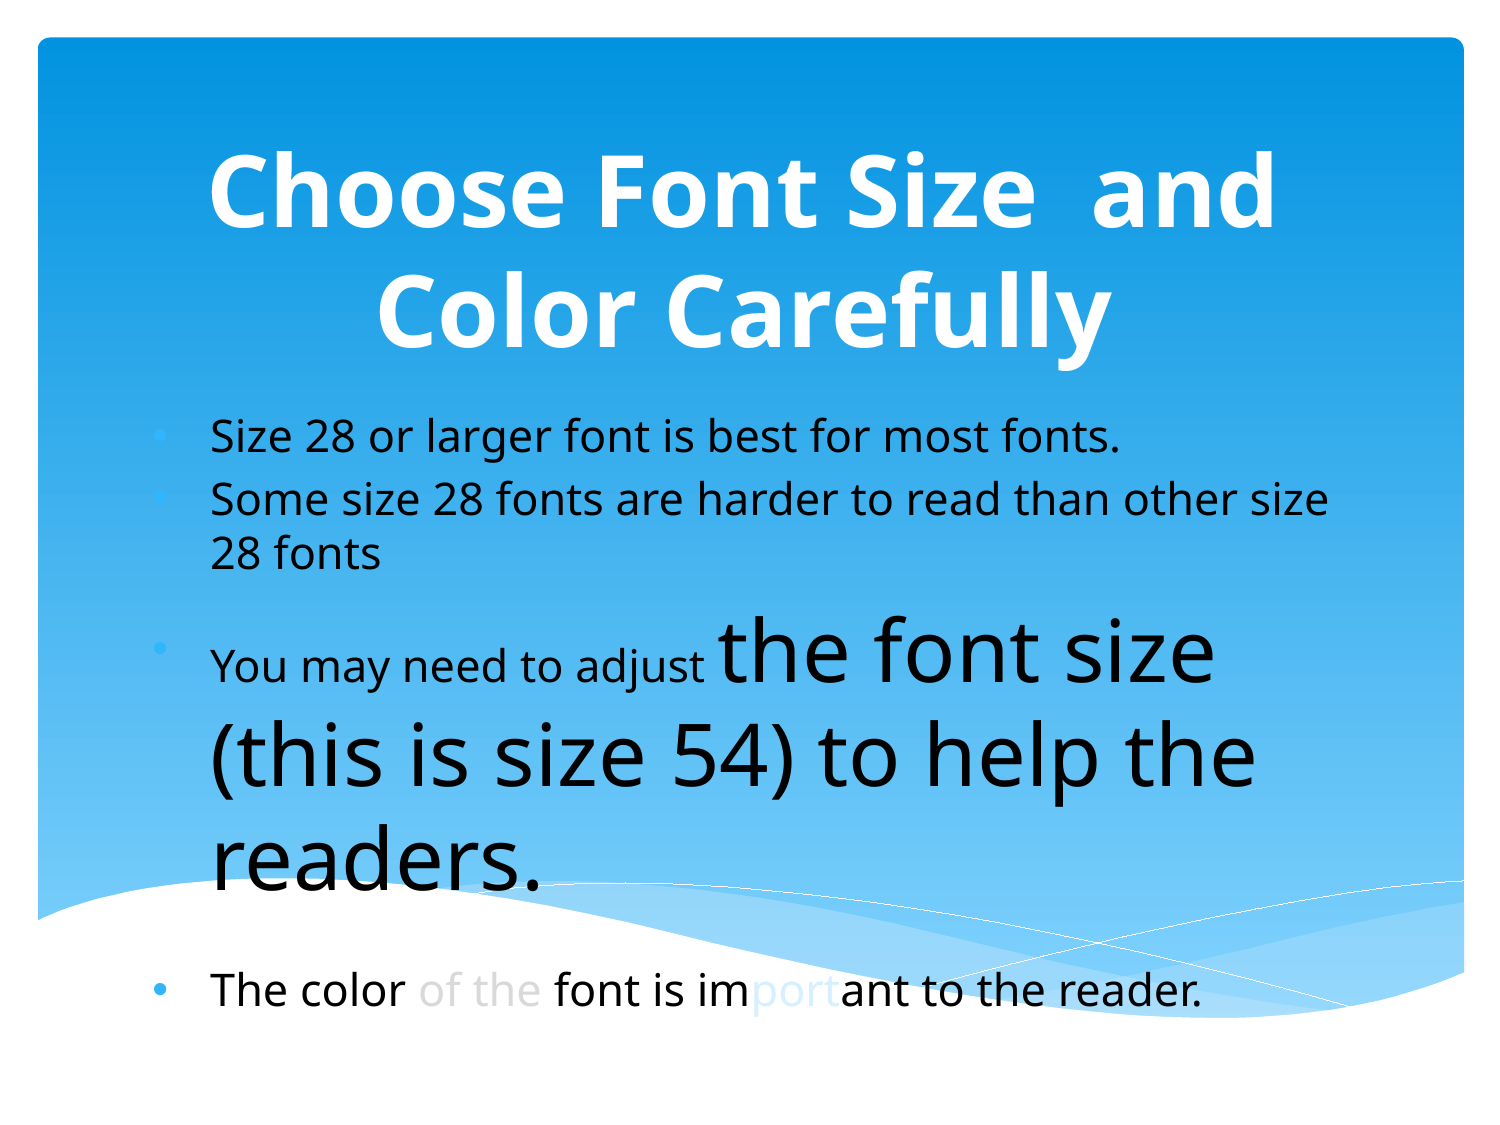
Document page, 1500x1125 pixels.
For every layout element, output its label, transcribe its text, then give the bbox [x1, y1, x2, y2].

subtitle Size 28 or larger font is best for most fonts. Some size 28 fonts are harder to read than other size 28 fonts You may need to adjust the font size (this is size 54) to help the readers. The color of the font is important to the reader. [137, 399, 1388, 1025]
title Choose Font Size and Color Carefully [150, 0, 1338, 375]
